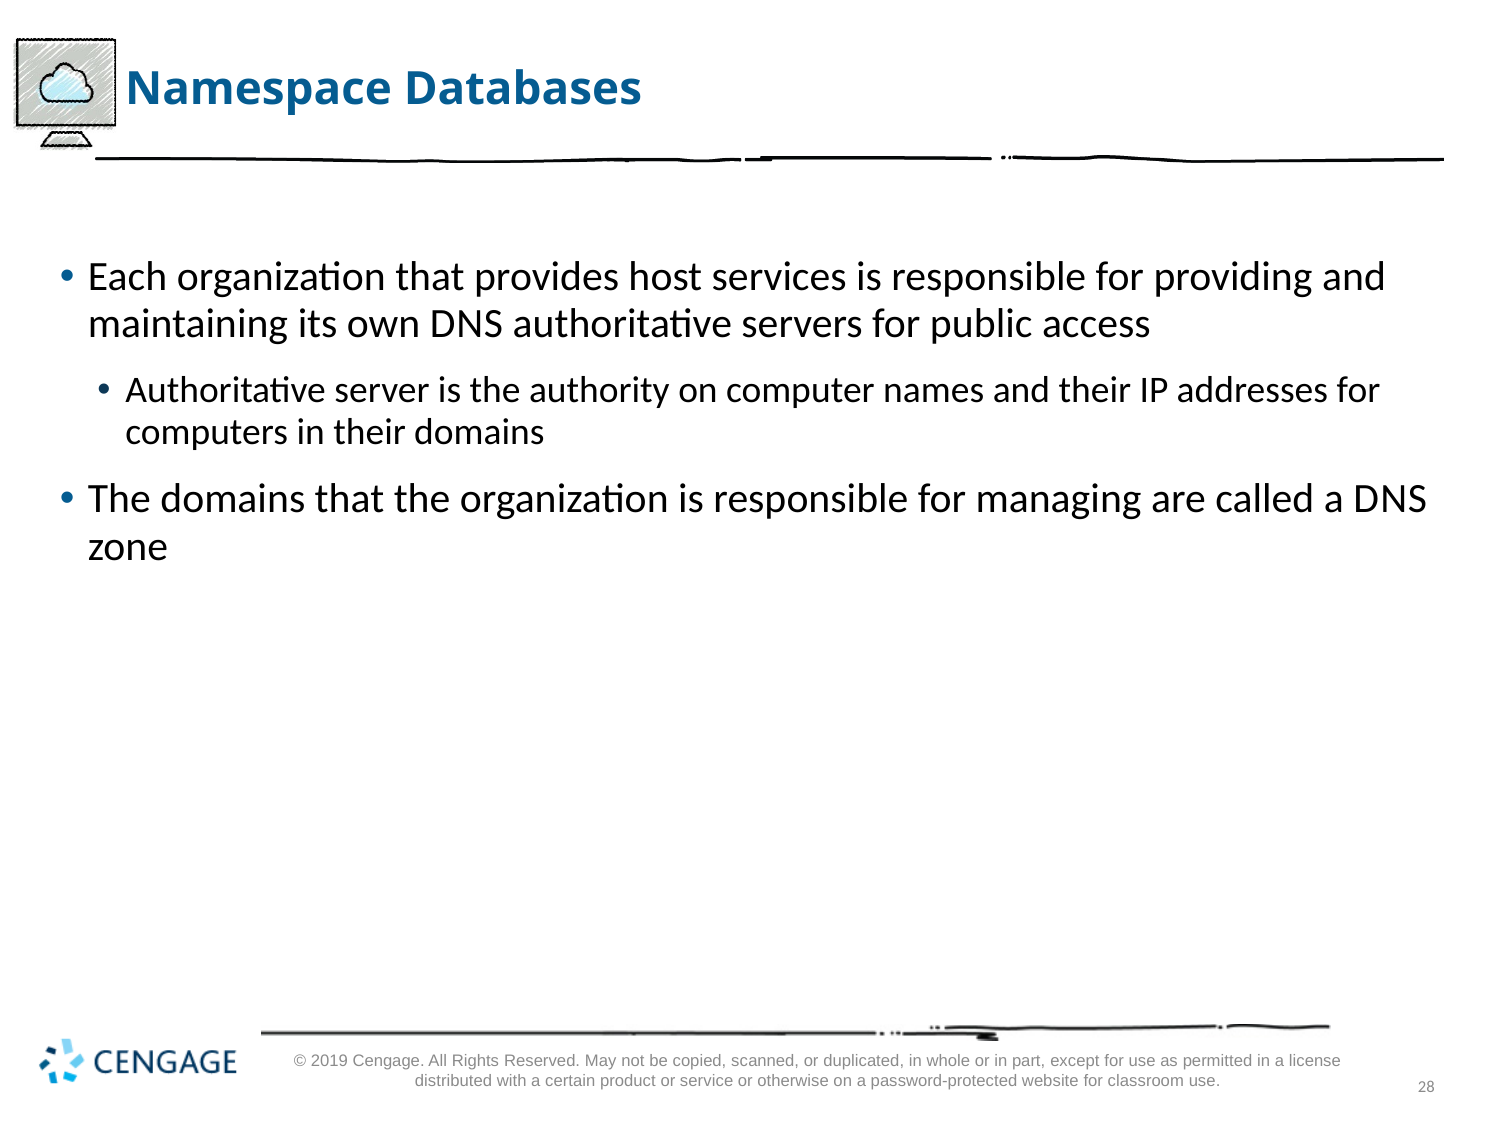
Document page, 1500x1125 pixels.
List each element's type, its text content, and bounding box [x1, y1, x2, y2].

picture [19, 1025, 249, 1096]
footer © 2019 Cengage. All Rights Reserved. May not be copied, scanned, or duplicated, in whole or in part, except for use as permitted in a license distributed with a certain product or service or otherwise on a password-protected website for classroom use. [262, 1050, 1375, 1091]
list Each organization that provides host services is responsible for providing and maintaining its own D N S authoritative servers for public access Authoritative server is the authority on computer names and their IP addresses for computers in their domains The domains that the organization is responsible for managing are called a D N S zone [59, 252, 1441, 573]
picture [13, 36, 117, 151]
picture [261, 1024, 1331, 1041]
picture [95, 155, 1444, 163]
title Namespace Databases [125, 66, 1442, 116]
